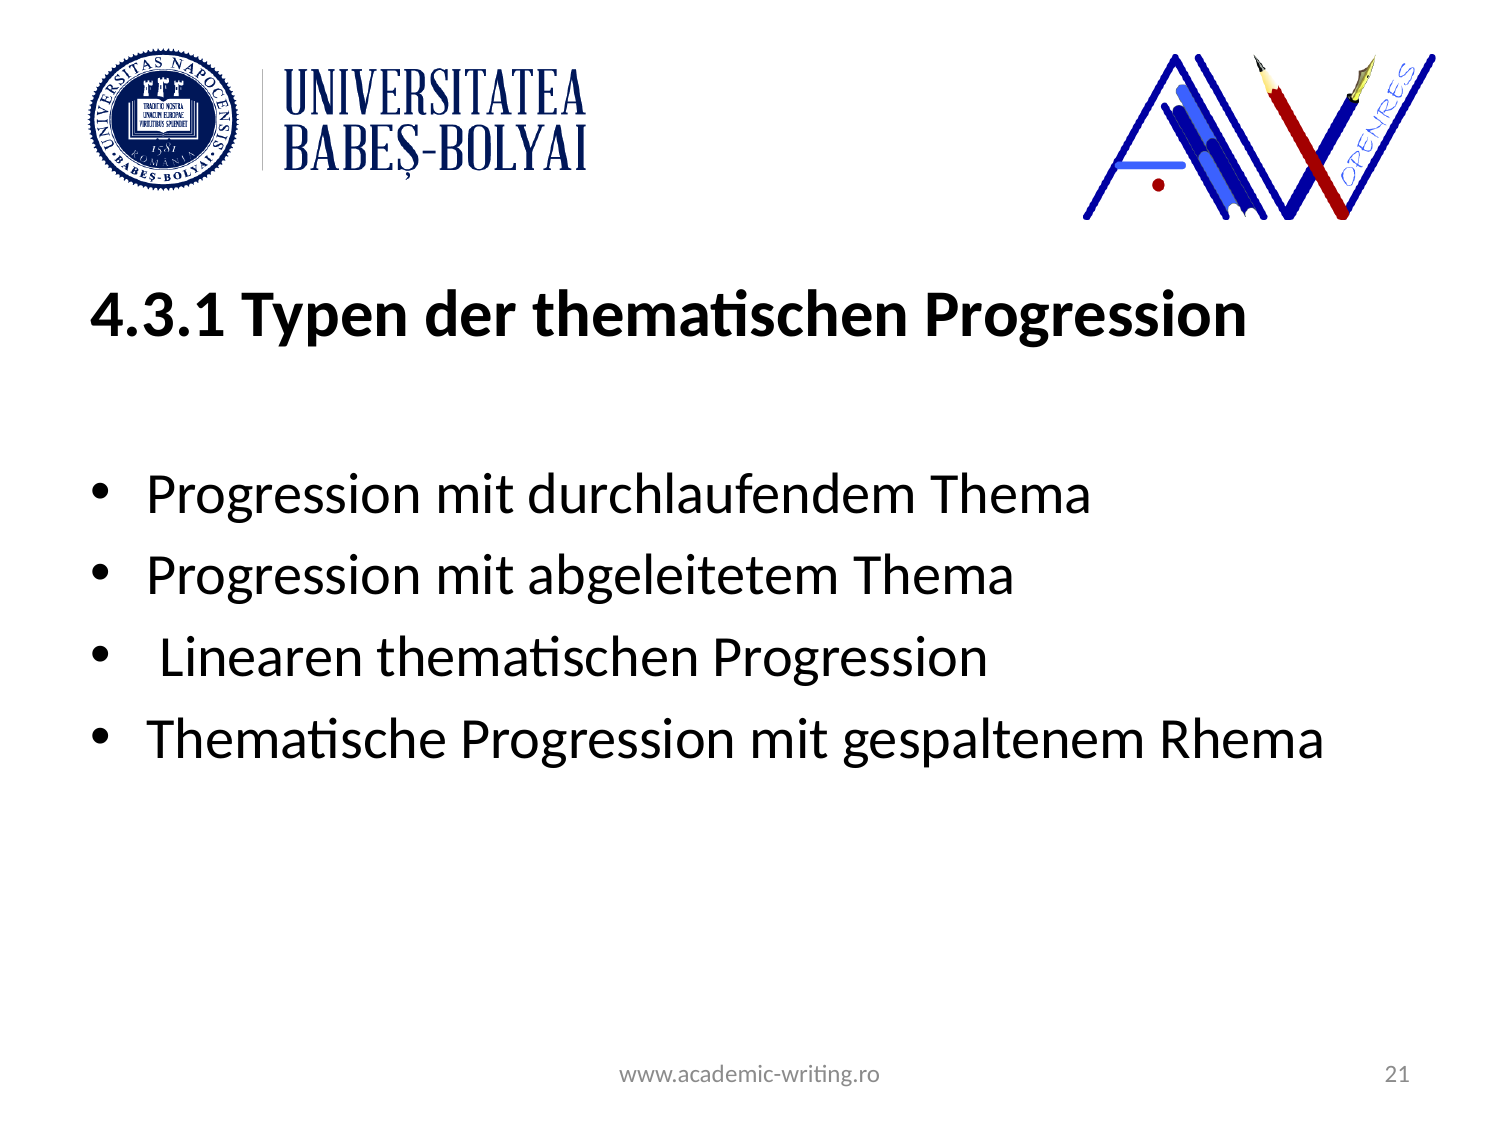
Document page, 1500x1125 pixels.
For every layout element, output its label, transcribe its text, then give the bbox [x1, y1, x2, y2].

slide_number 21 [1074, 1042, 1425, 1103]
list 4.3.1 Typen der thematischen Progression Progression mit durchlaufendem Thema Progression mit abgeleitetem Thema Linearen thematischen Progression Thematische Progression mit gespaltenem Rhema [75, 262, 1425, 1005]
footer www.academic-writing.ro [512, 1042, 988, 1103]
picture [76, 42, 597, 197]
picture [1083, 54, 1436, 220]
